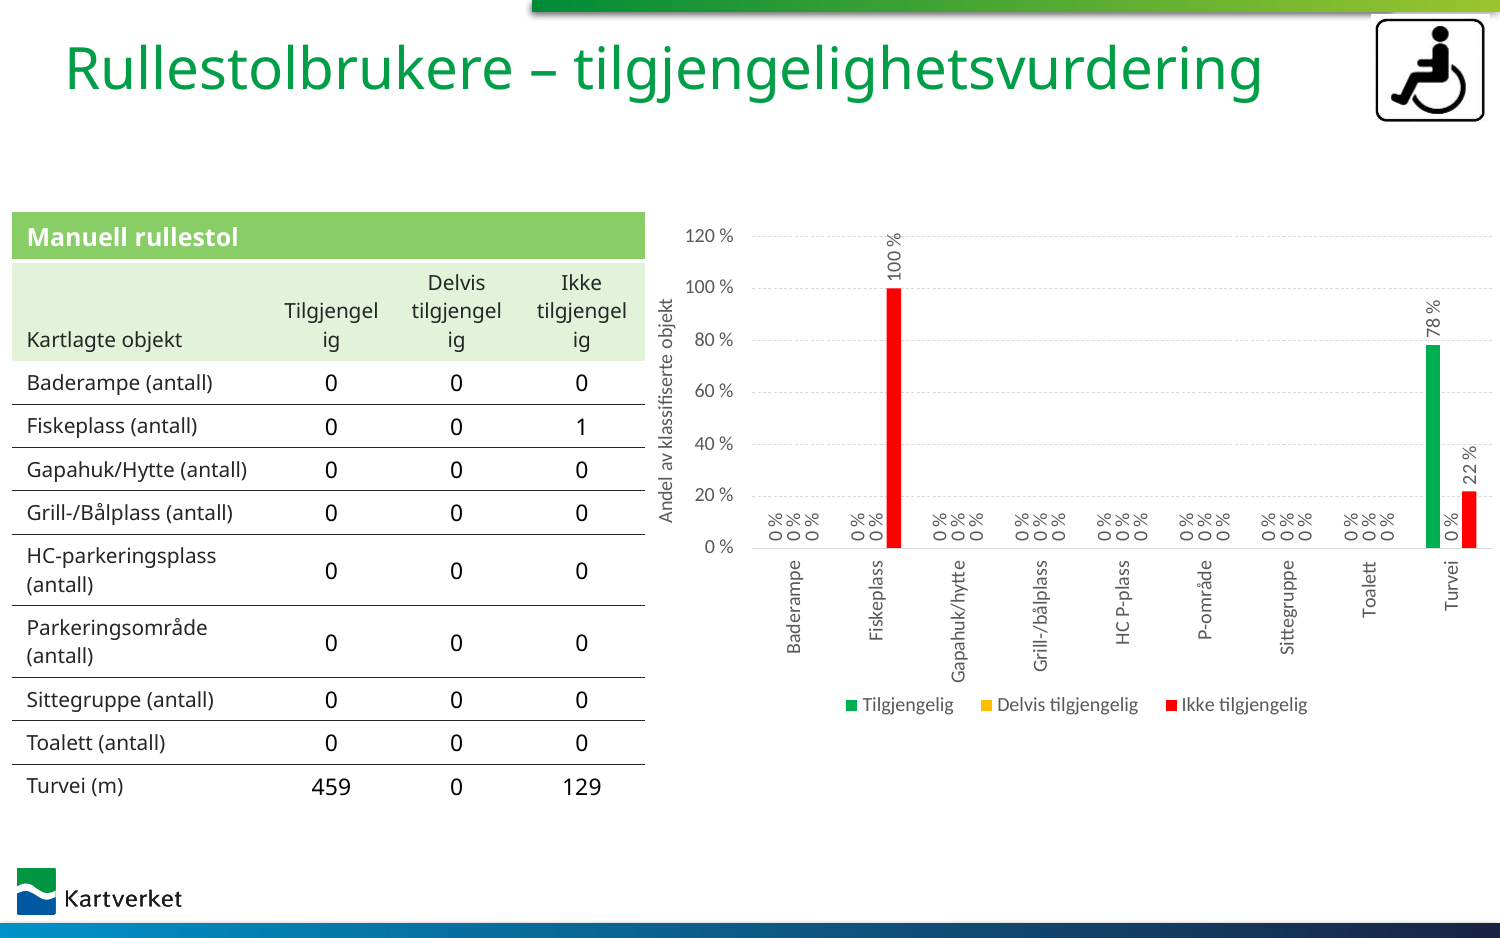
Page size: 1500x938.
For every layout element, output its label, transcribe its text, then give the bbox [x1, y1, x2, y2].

table_cell 0 [394, 361, 519, 404]
table_cell 0 [269, 606, 394, 677]
table_cell 0 [519, 721, 645, 764]
table_cell 0 [394, 678, 519, 720]
table_cell 0 [269, 535, 394, 605]
picture [1371, 13, 1491, 127]
table_cell Sittegruppe (antall) [12, 678, 269, 720]
table_cell Grill-/Bålplass (antall) [12, 491, 269, 534]
table_cell 0 [519, 678, 638, 720]
table_cell 0 [394, 405, 519, 447]
table_cell 0 [269, 721, 394, 764]
table_cell HC-parkeringsplass (antall) [12, 535, 269, 605]
table_cell 0 [519, 491, 638, 534]
table_cell 129 [519, 765, 645, 807]
table_cell Gapahuk/Hytte (antall) [12, 448, 269, 490]
table_cell Turvei (m) [12, 765, 269, 807]
table_cell 0 [394, 535, 519, 605]
table_cell Fiskeplass (antall) [12, 405, 269, 447]
table_cell 1 [519, 405, 638, 447]
table_header Manuell rullestol [12, 212, 645, 259]
table_cell 0 [519, 448, 638, 490]
table_cell 0 [269, 448, 394, 490]
table_cell 0 [394, 491, 519, 534]
table_cell 459 [269, 765, 394, 807]
table_cell Tilgjengelig [269, 263, 394, 361]
table_cell 0 [394, 448, 519, 490]
table_cell 0 [519, 606, 638, 677]
table_cell 0 [394, 721, 519, 764]
table_cell Ikke tilgjengelig [519, 263, 638, 361]
table_cell 0 [269, 405, 394, 447]
table_cell 0 [394, 765, 519, 807]
table_cell 0 [269, 491, 394, 534]
table_cell Toalett (antall) [12, 721, 269, 764]
table_cell Kartlagte objekt [12, 263, 269, 361]
table_cell 0 [269, 678, 394, 720]
picture [643, 218, 1500, 728]
table_cell Parkeringsområde (antall) [12, 606, 269, 677]
table_cell 0 [394, 606, 519, 677]
table_cell Baderampe (antall) [12, 361, 269, 404]
table_cell 0 [519, 361, 638, 404]
table_cell 0 [269, 361, 394, 404]
table_cell 0 [519, 535, 638, 605]
table_cell Delvis tilgjengelig [394, 263, 519, 361]
text_box Rullestolbrukere – tilgjengelighetsvurdering [49, 12, 1372, 109]
